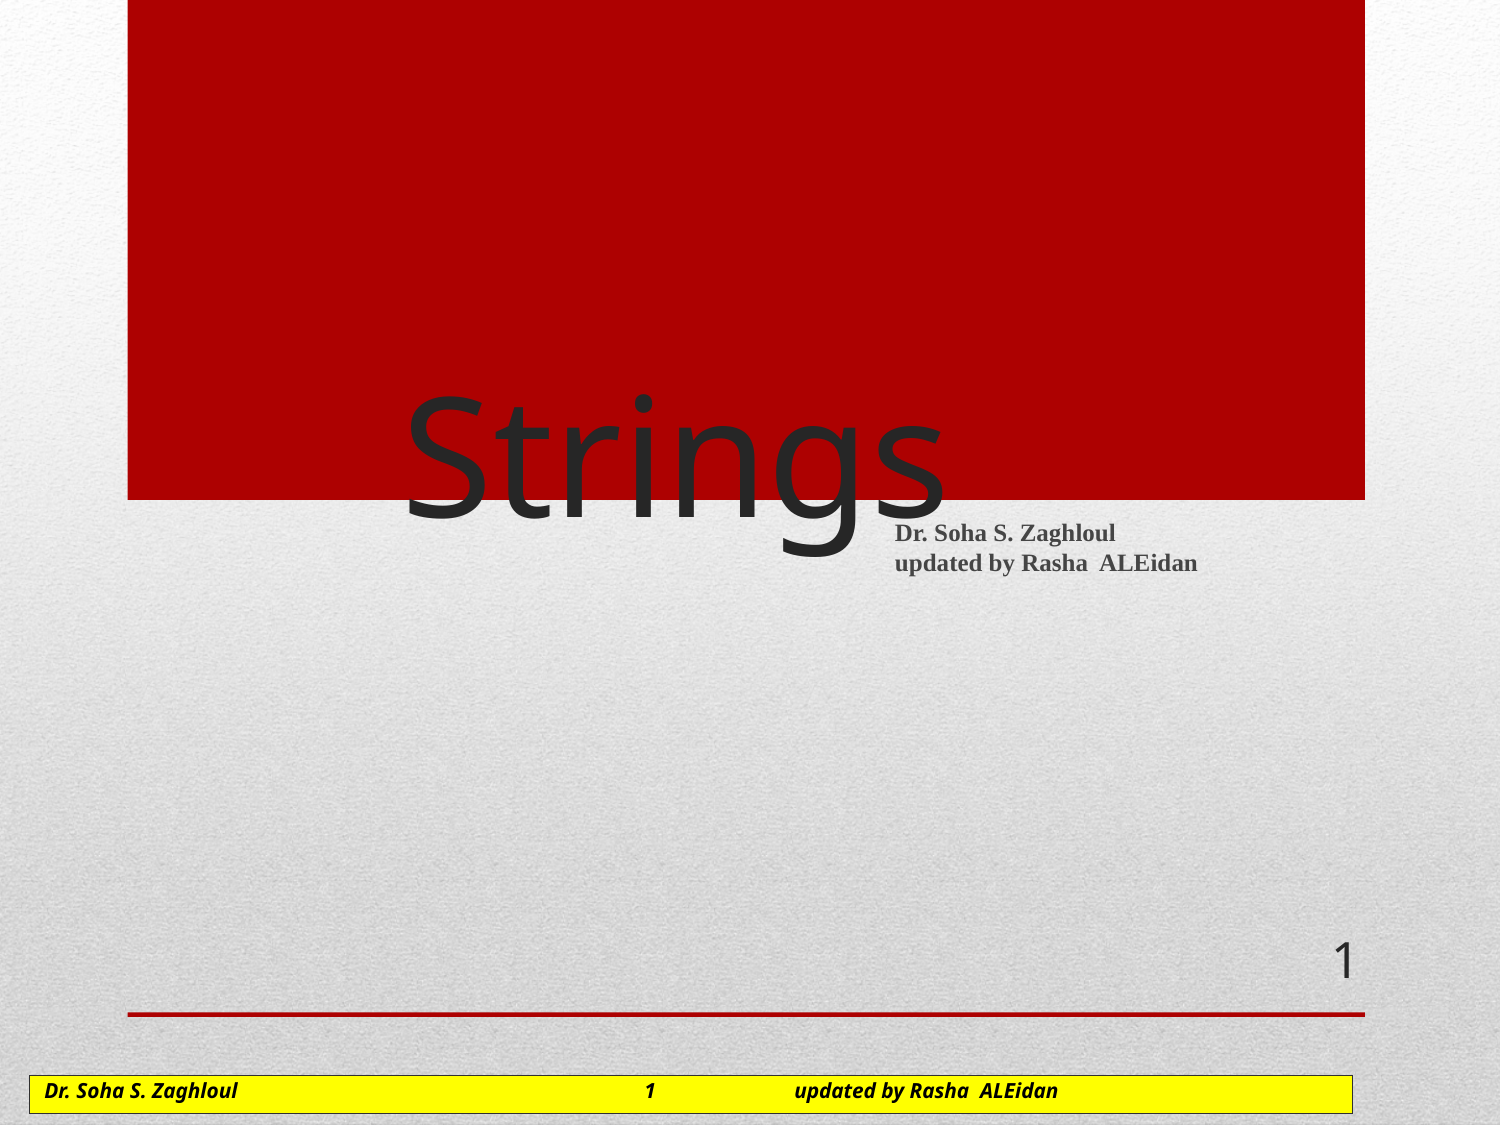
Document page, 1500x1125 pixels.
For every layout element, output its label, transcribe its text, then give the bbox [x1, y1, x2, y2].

text_box Dr. Soha S. Zaghloul 1 updated by Rasha ALEidan [29, 1075, 1353, 1114]
footer Dr. Soha S. Zaghloul updated by Rasha ALEidan [879, 515, 1480, 579]
title Strings [386, 87, 1390, 558]
slide_number 1 [1250, 933, 1375, 993]
